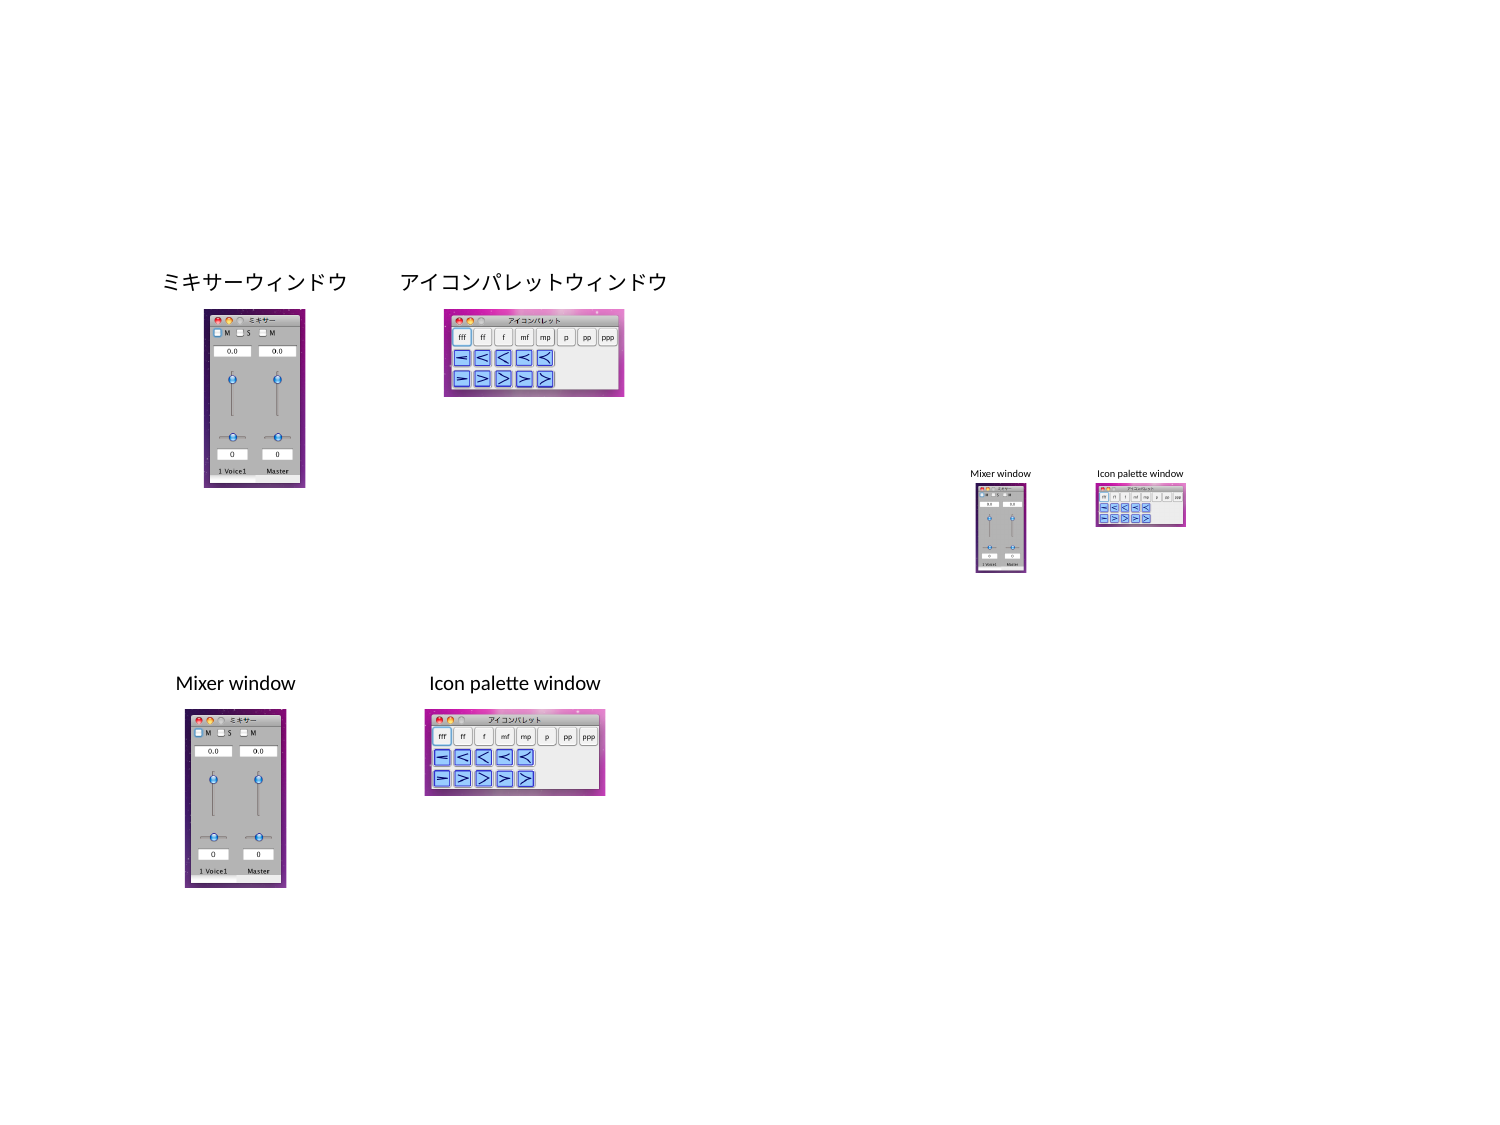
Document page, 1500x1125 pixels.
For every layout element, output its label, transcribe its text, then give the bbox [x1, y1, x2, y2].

picture [975, 483, 1027, 573]
text_box Icon palette window [1080, 460, 1202, 492]
picture [1095, 483, 1187, 528]
text_box Mixer window [940, 460, 1062, 492]
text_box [133, 262, 656, 488]
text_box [114, 661, 636, 888]
